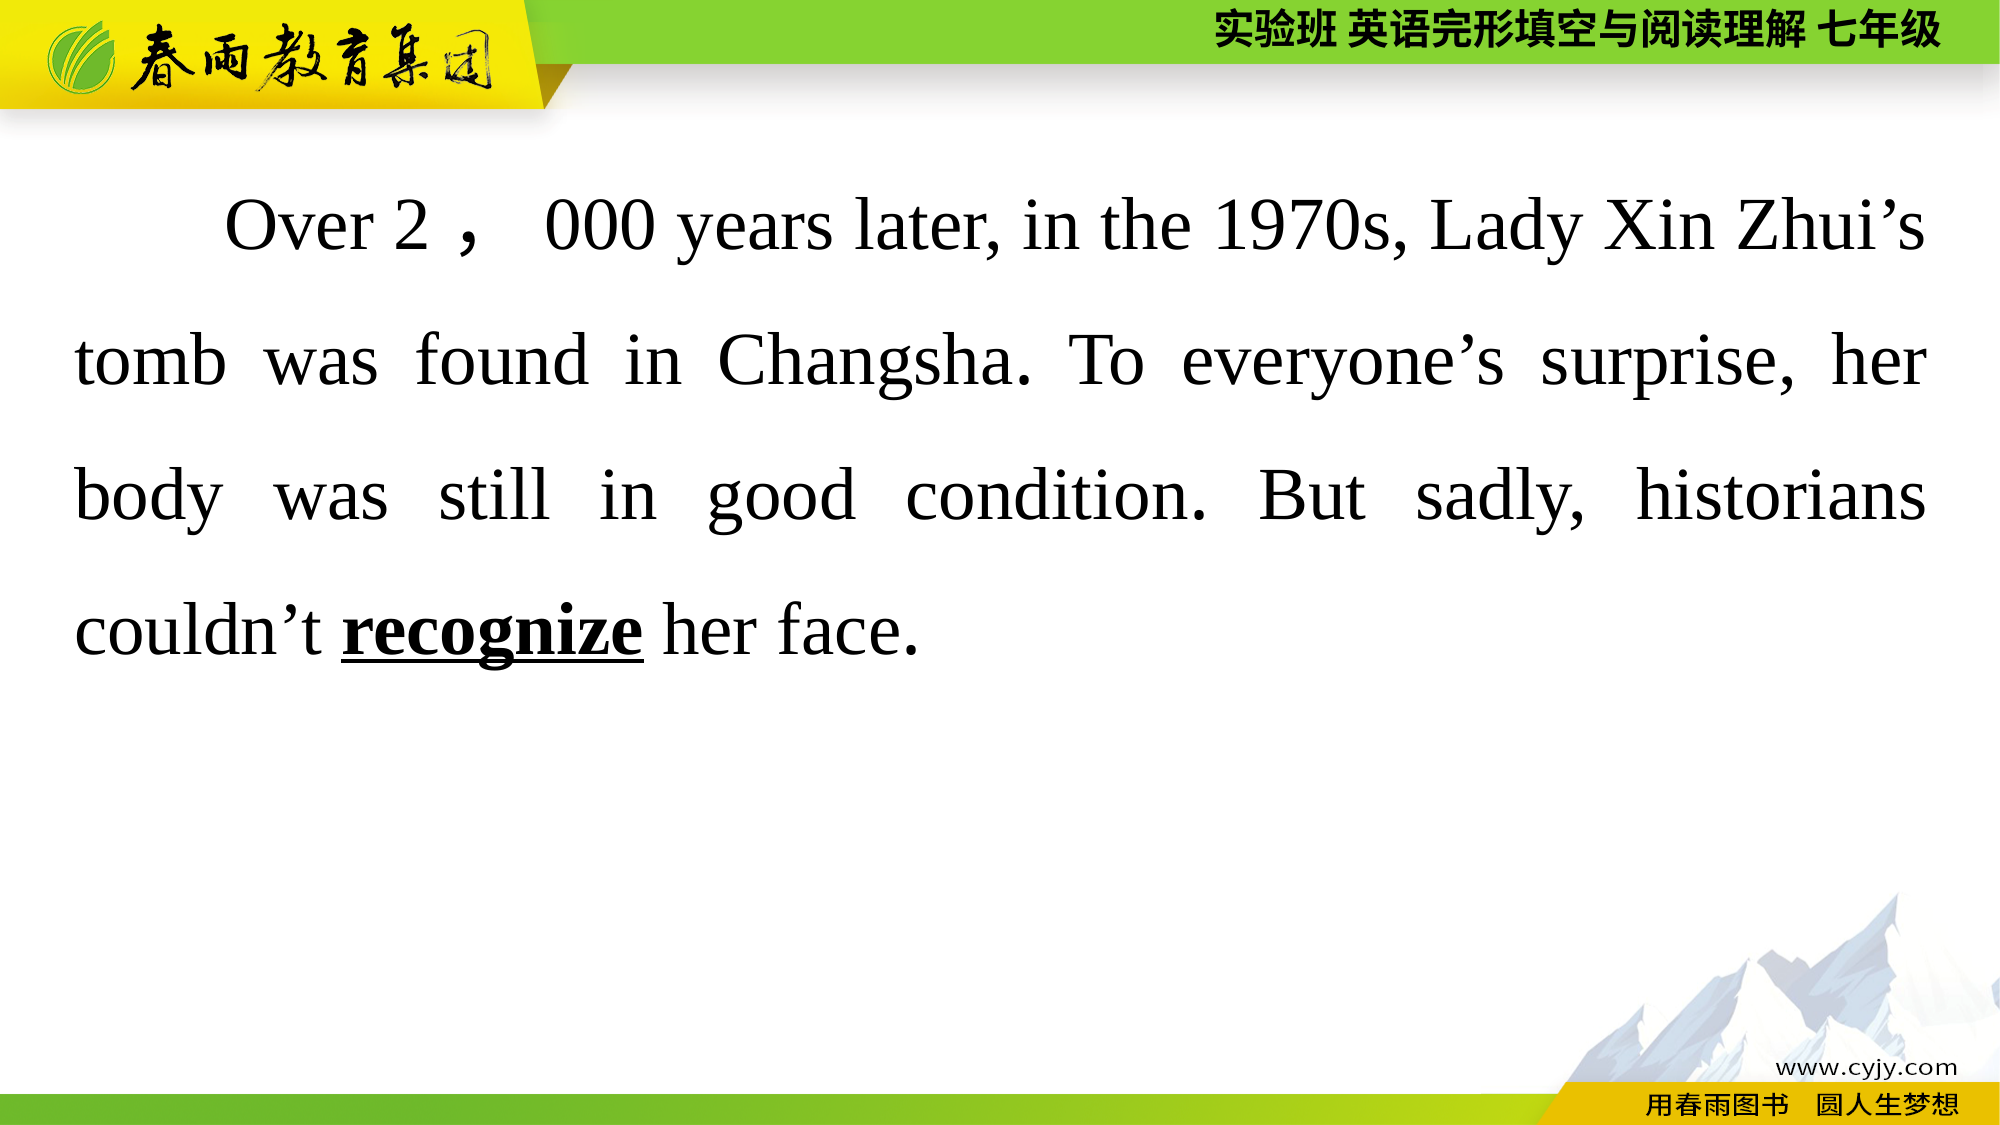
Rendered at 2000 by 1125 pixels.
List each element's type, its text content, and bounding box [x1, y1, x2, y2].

list Over 2，000 years later, in the 1970s, Lady Xin Zhui’s tomb was found in Changsha. To everyone’s surprise, her body was still in good condition. But sadly, historians couldn’t recognize her face. [59, 122, 1944, 666]
picture [0, 0, 2000, 1125]
